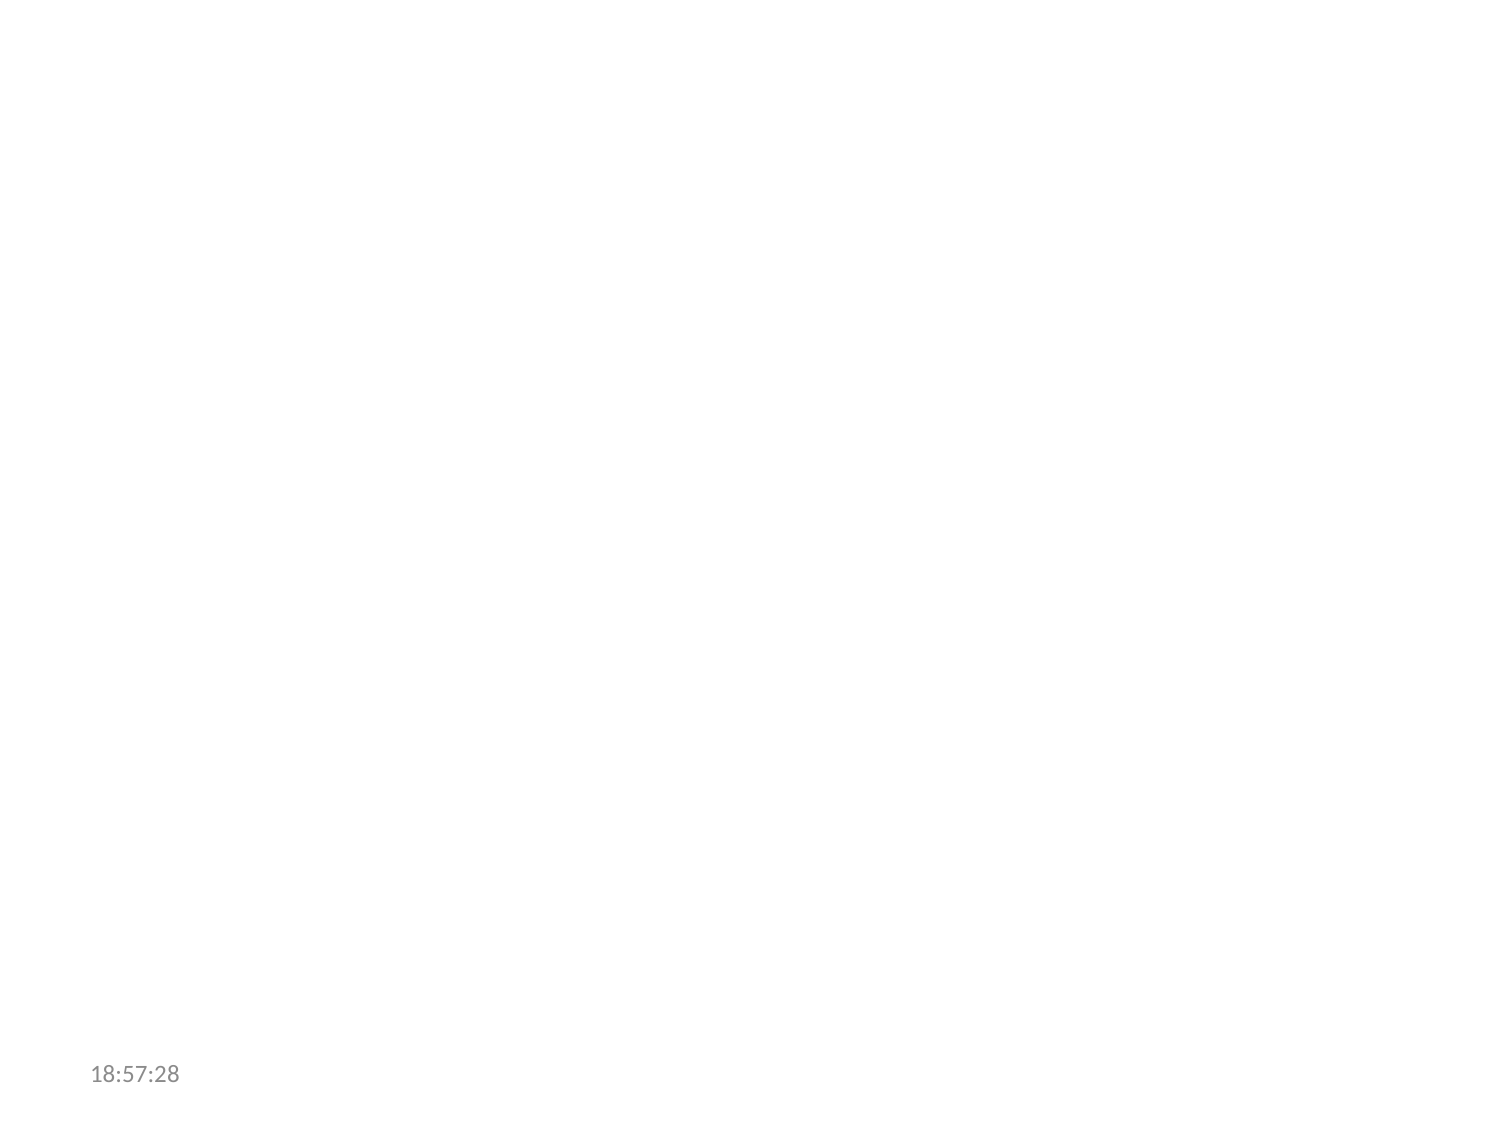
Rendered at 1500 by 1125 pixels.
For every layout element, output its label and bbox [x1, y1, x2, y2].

slide_number [75, 1042, 425, 1103]
